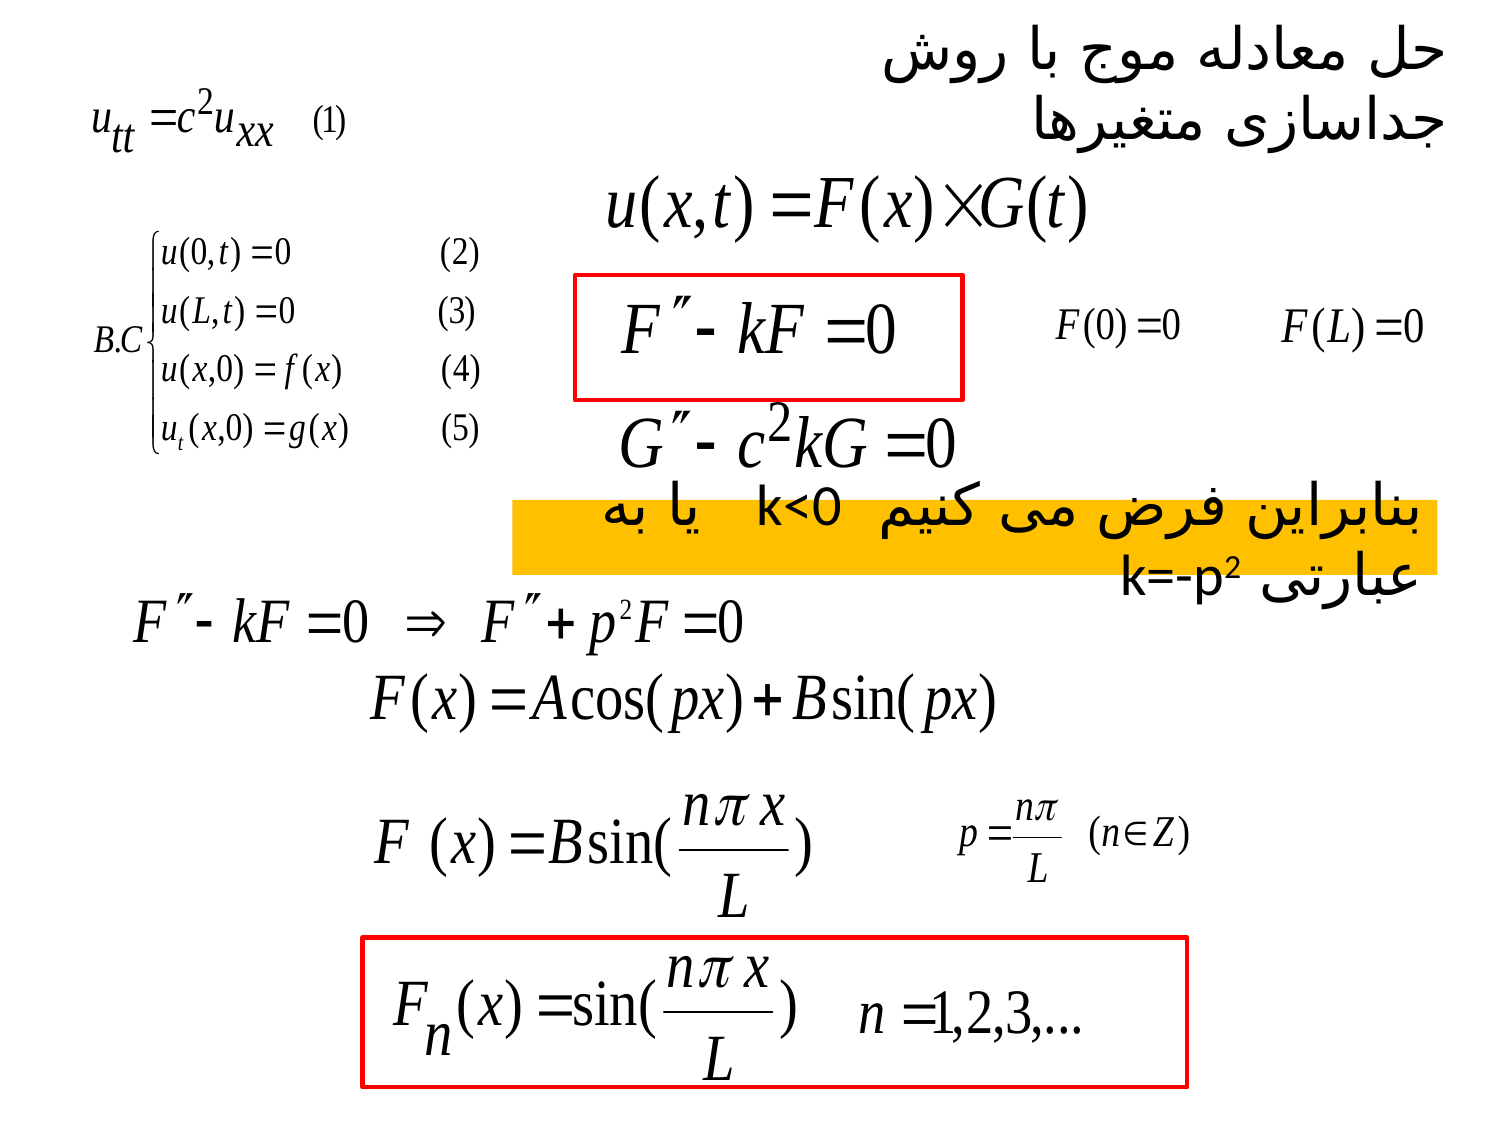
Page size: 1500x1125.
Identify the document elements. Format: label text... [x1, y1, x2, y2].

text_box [384, 937, 805, 1092]
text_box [599, 162, 1097, 258]
text_box [573, 273, 965, 402]
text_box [949, 787, 1197, 891]
text_box بنابراین فرض می کنیم k<0 یا به عبارتی k=-p2 [512, 499, 1438, 575]
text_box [362, 662, 1005, 747]
text_box [809, 935, 1189, 1089]
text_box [365, 774, 823, 930]
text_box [87, 74, 488, 464]
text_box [1274, 299, 1429, 363]
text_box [1049, 299, 1185, 358]
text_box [849, 974, 1091, 1060]
title حل معادله موج با روش جداسازی متغیرها [712, 24, 1463, 138]
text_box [124, 587, 751, 668]
text_box [360, 935, 380, 1089]
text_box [612, 287, 976, 494]
